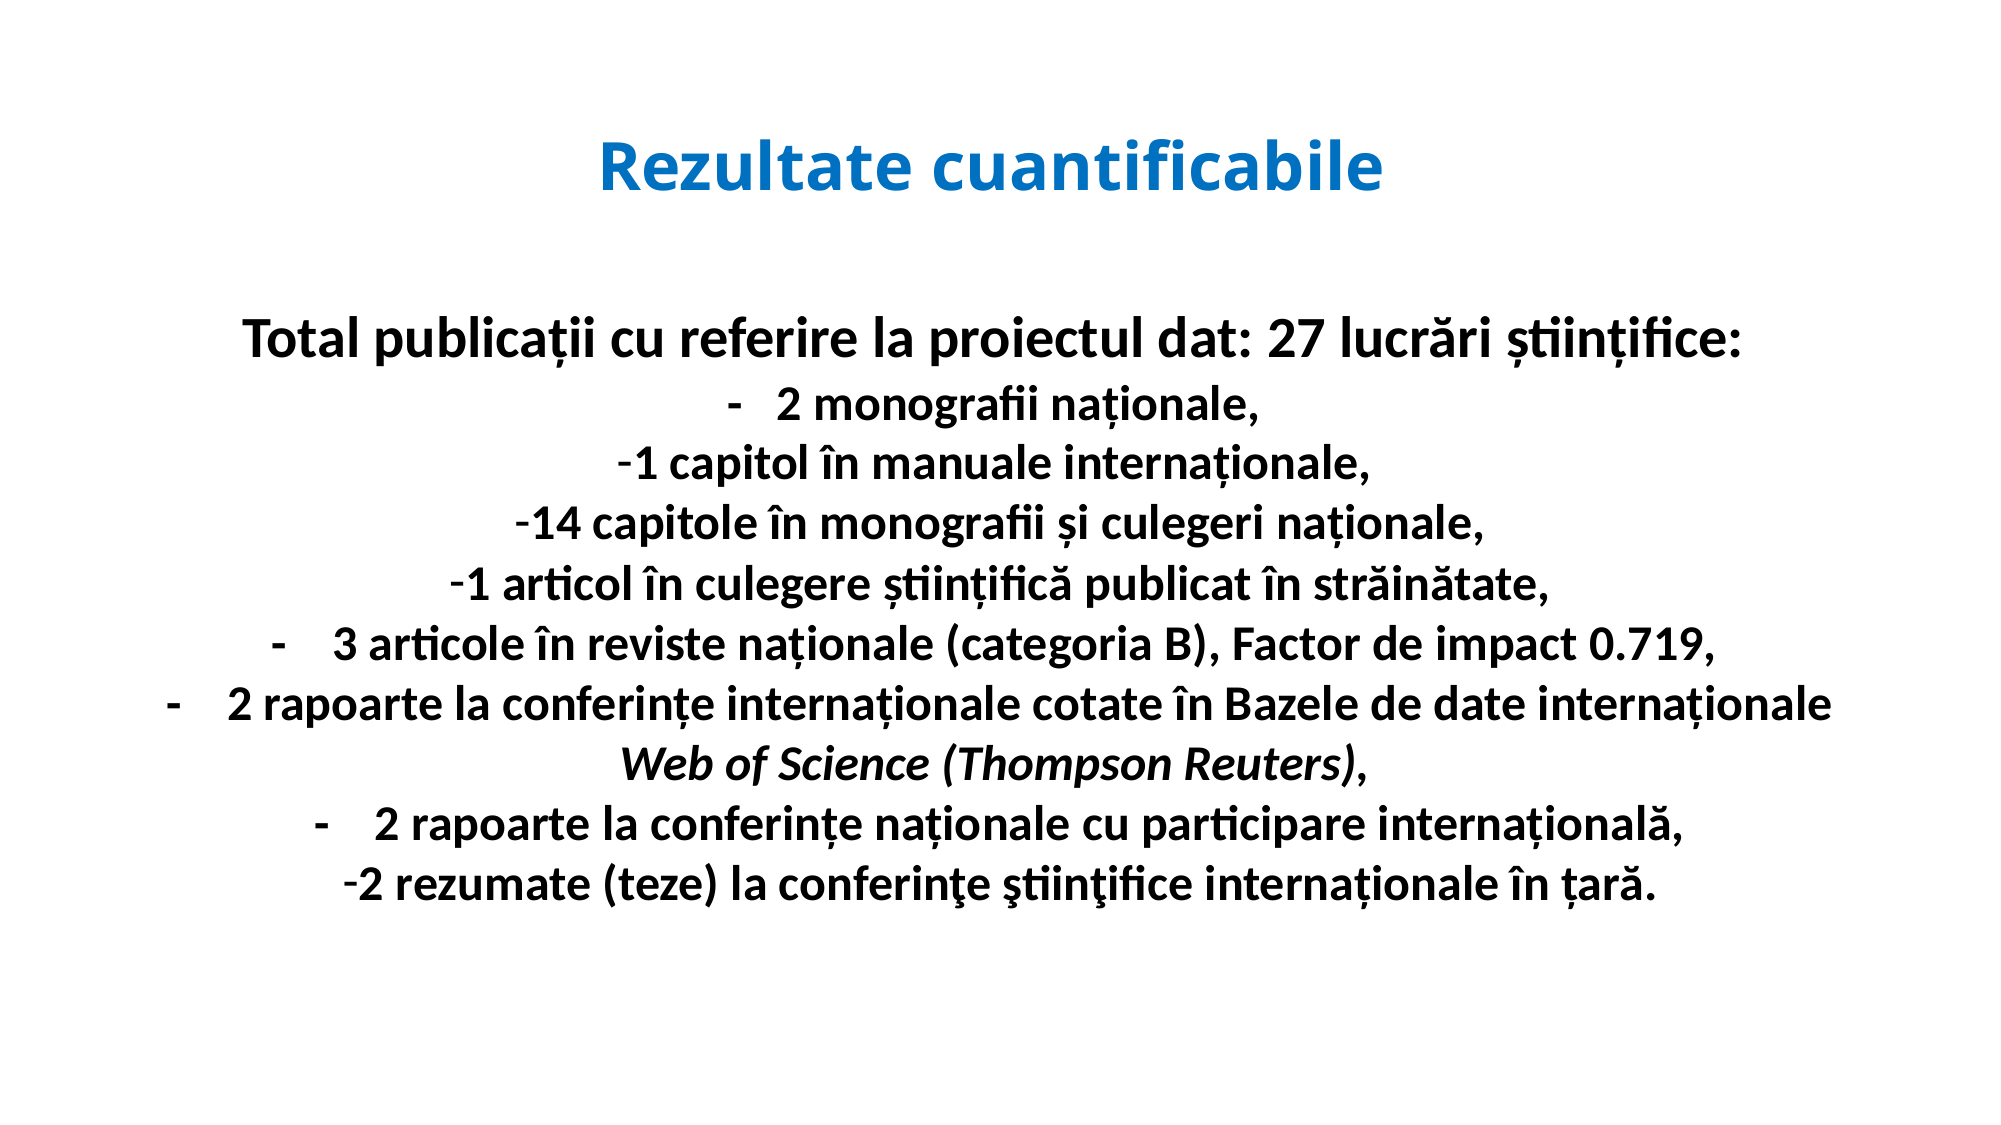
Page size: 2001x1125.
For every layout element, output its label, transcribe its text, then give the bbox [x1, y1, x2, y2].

title Rezultate cuantificabile [137, 59, 1863, 278]
list Total publicații cu referire la proiectul dat: 27 lucrări ştiinţifice: - 2 monografii naționale, 1 capitol în manuale internaționale, 14 capitole în monografii şi culegeri naţionale, 1 articol în culegere științifică publicat în străinătate, - 3 articole în reviste naționale (categoria B), Factor de impact 0.719, - 2 rapoarte la conferințe internaționale cotate în Bazele de date internaţionale Web of Science (Thompson Reuters), - 2 rapoarte la conferințe naționale cu participare internaţională, 2 rezumate (teze) la conferinţe ştiinţifice internaționale în țară. [137, 299, 1863, 1014]
